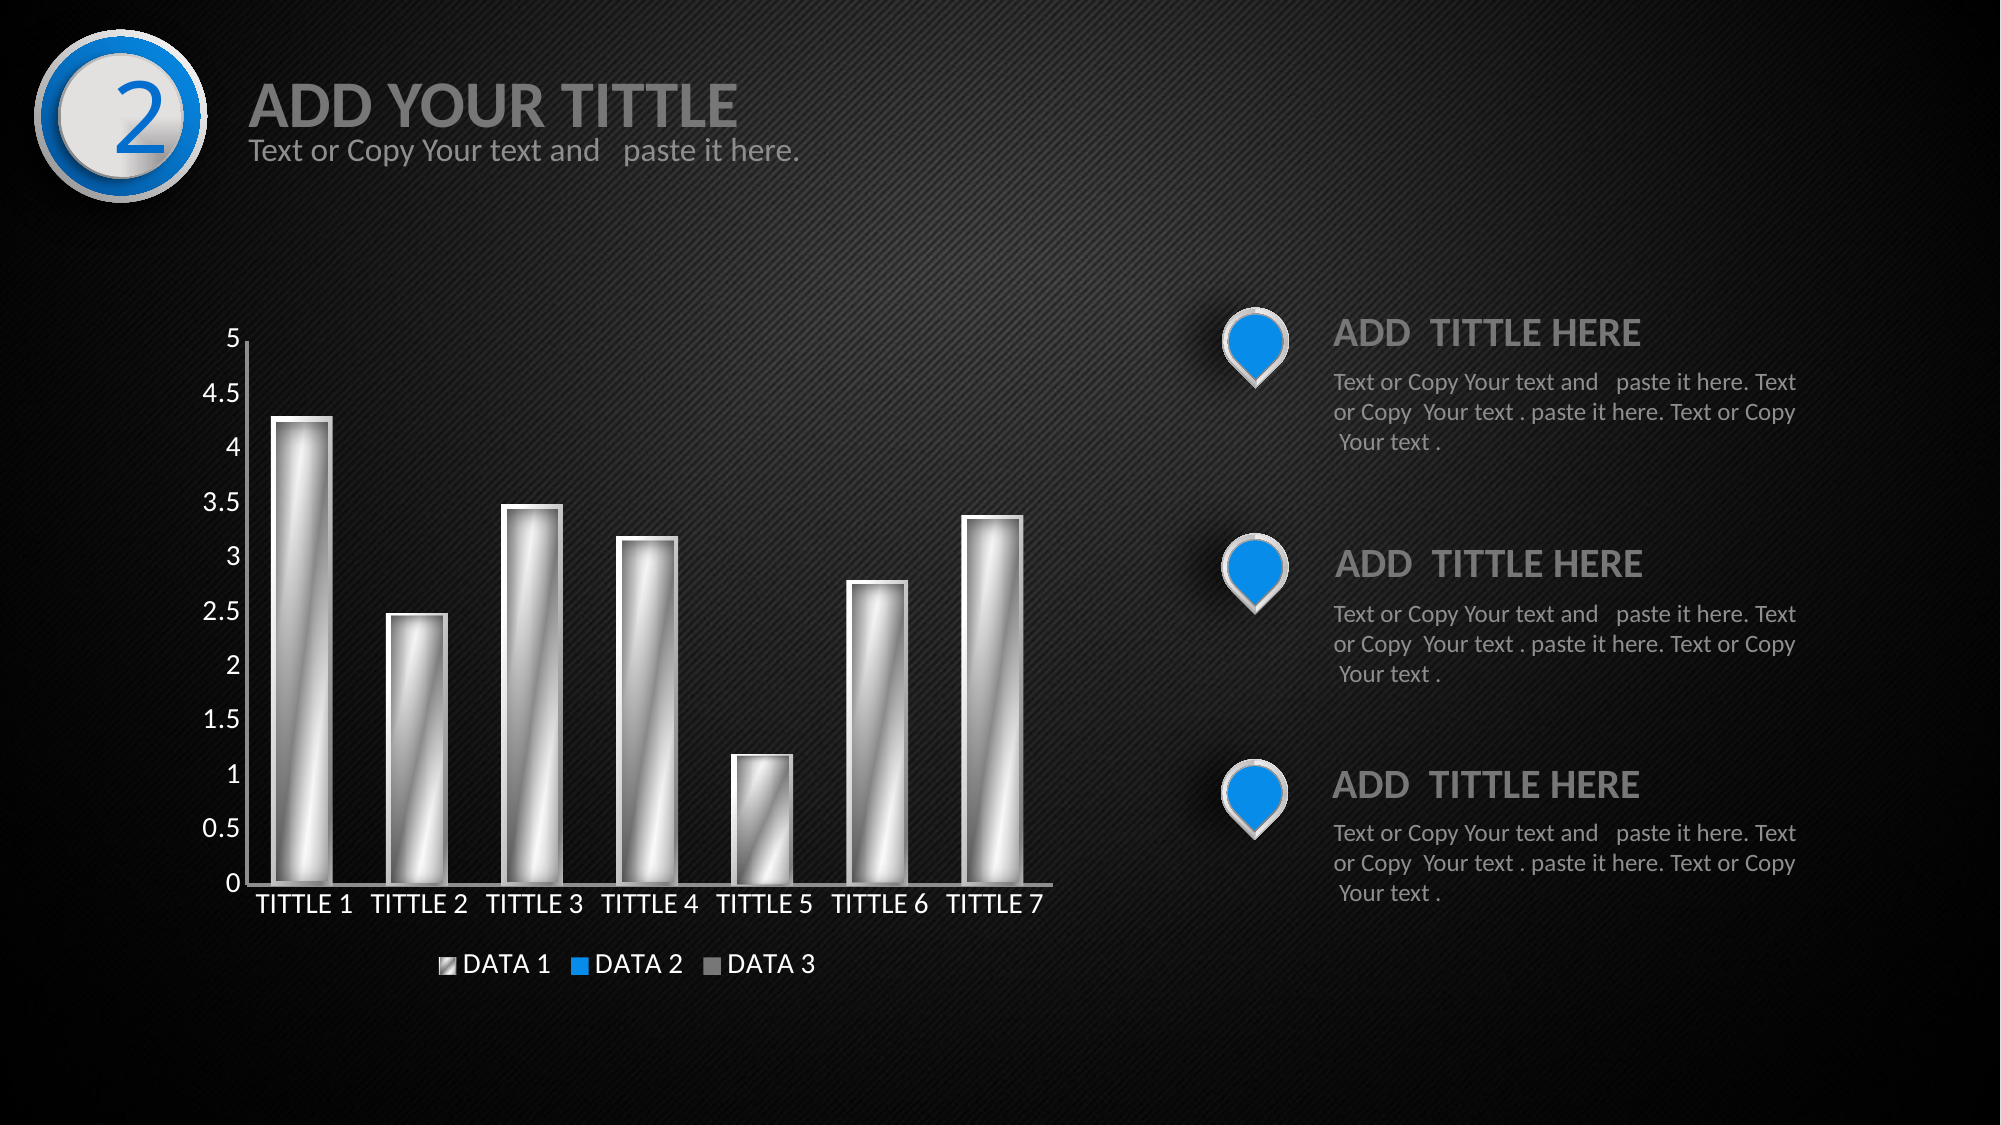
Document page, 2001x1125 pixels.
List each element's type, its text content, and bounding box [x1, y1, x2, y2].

picture [0, 0, 2001, 1125]
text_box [34, 29, 208, 203]
text_box Text or Copy Your text and paste it here. Text or Copy Your text . paste it here. Text or Copy Your text . [1318, 809, 1816, 914]
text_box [1220, 758, 1290, 834]
text_box ADD TITTLE HERE [1262, 749, 1711, 814]
chart [184, 312, 1071, 987]
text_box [1221, 307, 1291, 383]
text_box ADD TITTLE HERE [1265, 528, 1713, 594]
text_box Text or Copy Your text and paste it here. Text or Copy Your text . paste it here. Text or Copy Your text . [1318, 590, 1816, 695]
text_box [1221, 533, 1291, 609]
text_box Text or Copy Your text and paste it here. Text or Copy Your text . paste it here. Text or Copy Your text . [1318, 357, 1816, 463]
text_box Text or Copy Your text and paste it here. [233, 120, 883, 176]
text_box ADD YOUR TITTLE [233, 53, 985, 149]
text_box ADD TITTLE HERE [1263, 297, 1712, 363]
